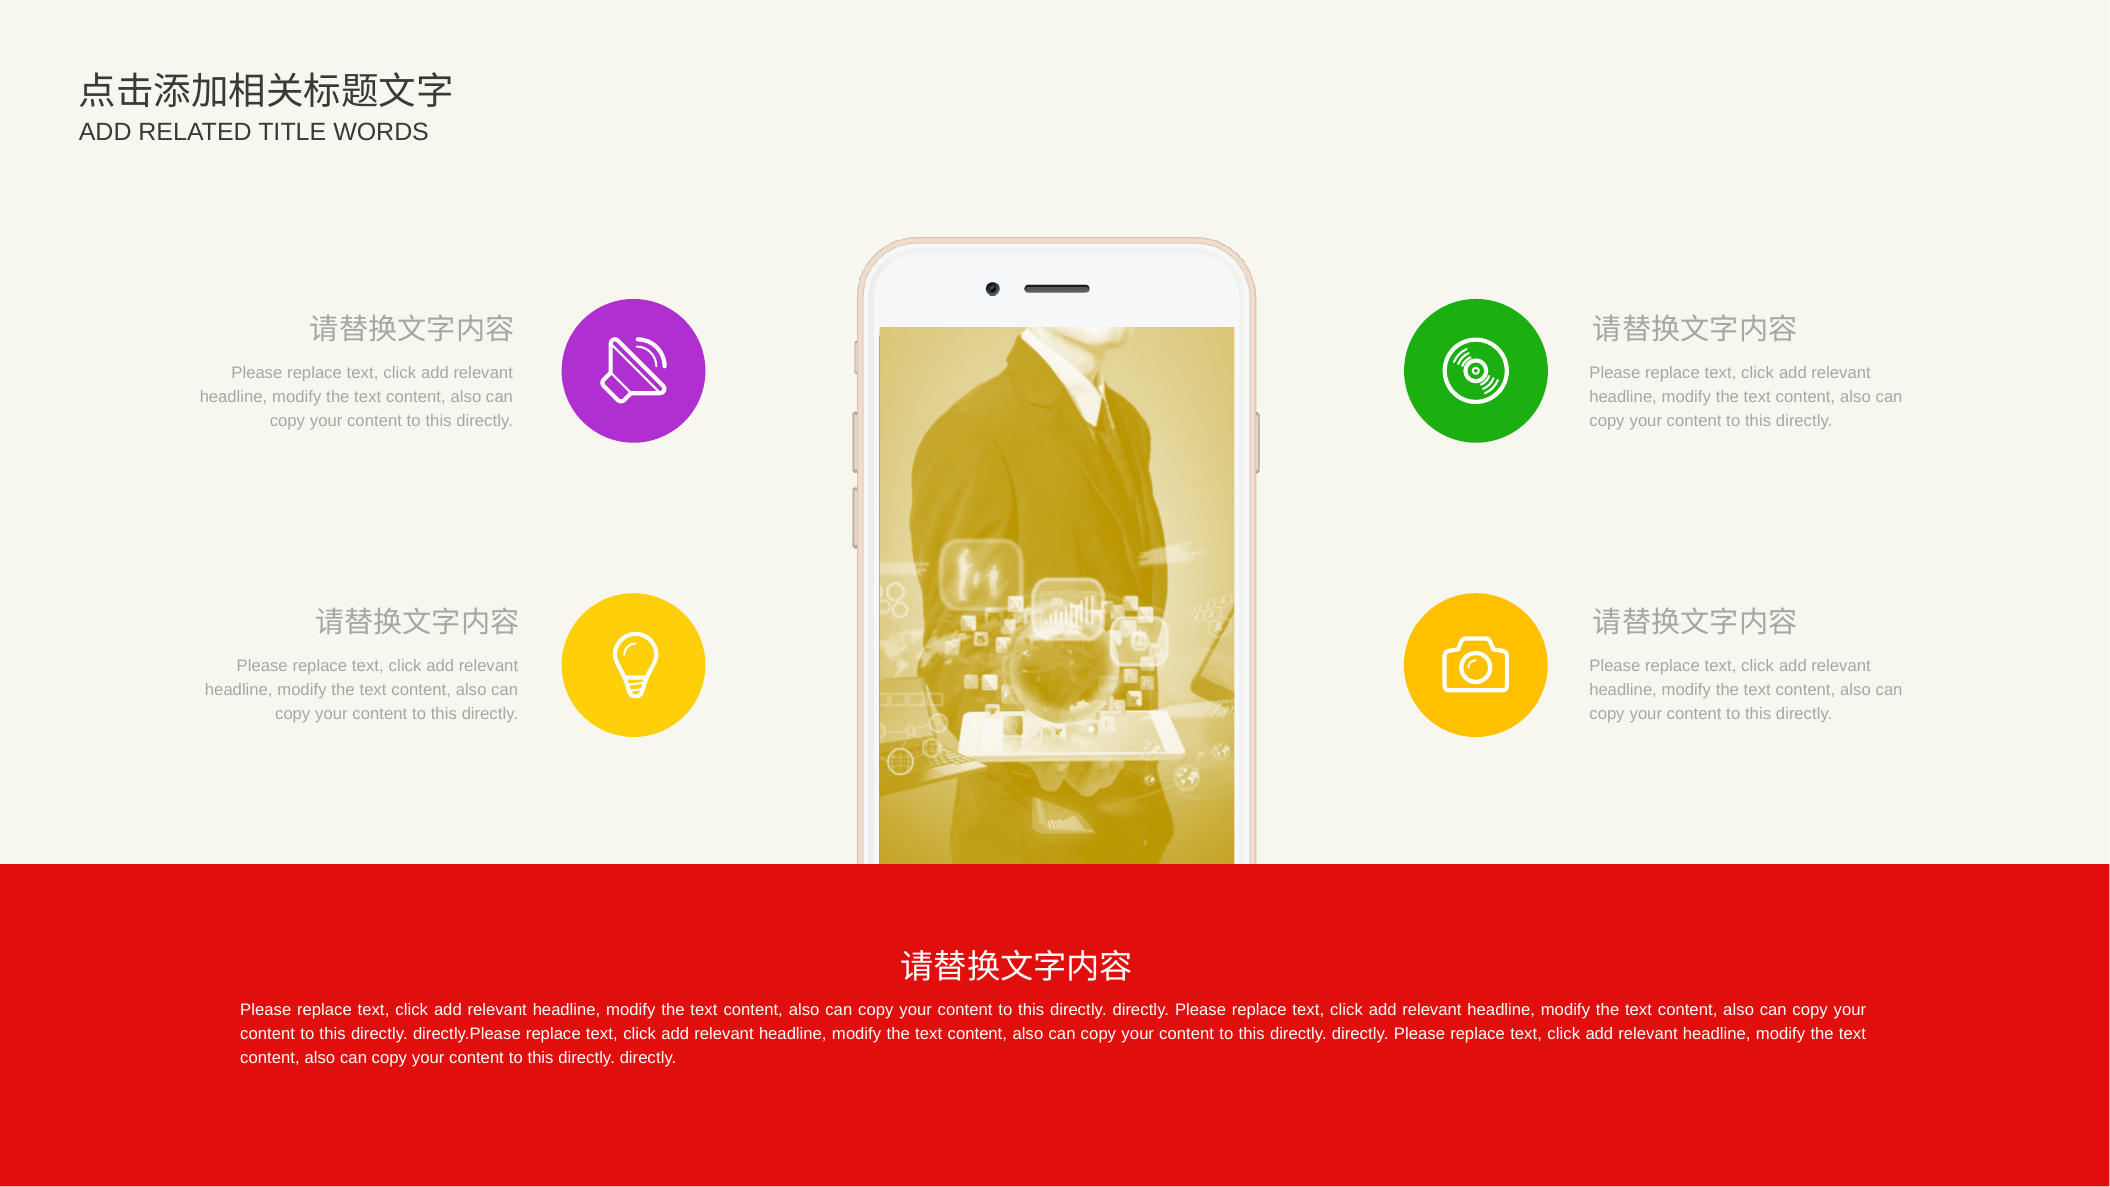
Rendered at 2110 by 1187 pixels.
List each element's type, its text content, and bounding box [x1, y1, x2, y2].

picture [839, 234, 1271, 1060]
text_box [1404, 298, 1548, 443]
text_box 请替换文字内容 [1593, 303, 1872, 346]
text_box Please replace text, click add relevant headline, modify the text content, also can copy your content to this directly. [1589, 651, 1935, 724]
text_box 请替换文字内容 [1593, 596, 1872, 639]
text_box Please replace text, click add relevant headline, modify the text content, also can copy your content to this directly. [1589, 358, 1935, 430]
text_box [561, 298, 706, 443]
text_box 请替换文字内容 [241, 596, 520, 639]
text_box ADD RELATED TITLE WORDS [62, 107, 446, 154]
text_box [1403, 593, 1548, 737]
text_box Please replace text, click add relevant headline, modify the text content, also can copy your content to this directly. [173, 651, 519, 724]
text_box Please replace text, click add relevant headline, modify the text content, also can copy your content to this directly. directly. Please replace text, click add relevant headline, modify the text content, also can copy your content to this directly. directly.Please replace text, click add relevant headline, modify the text content, also can copy your content to this directly. directly. Please replace text, click add relevant headline, modify the text content, also can copy your content to this directly. directly. [240, 995, 1869, 1067]
text_box [0, 863, 2110, 1187]
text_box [561, 593, 706, 737]
text_box 请替换文字内容 [236, 303, 515, 346]
text_box Please replace text, click add relevant headline, modify the text content, also can copy your content to this directly. [168, 358, 514, 430]
text_box 点击添加相关标题文字 [62, 59, 470, 121]
